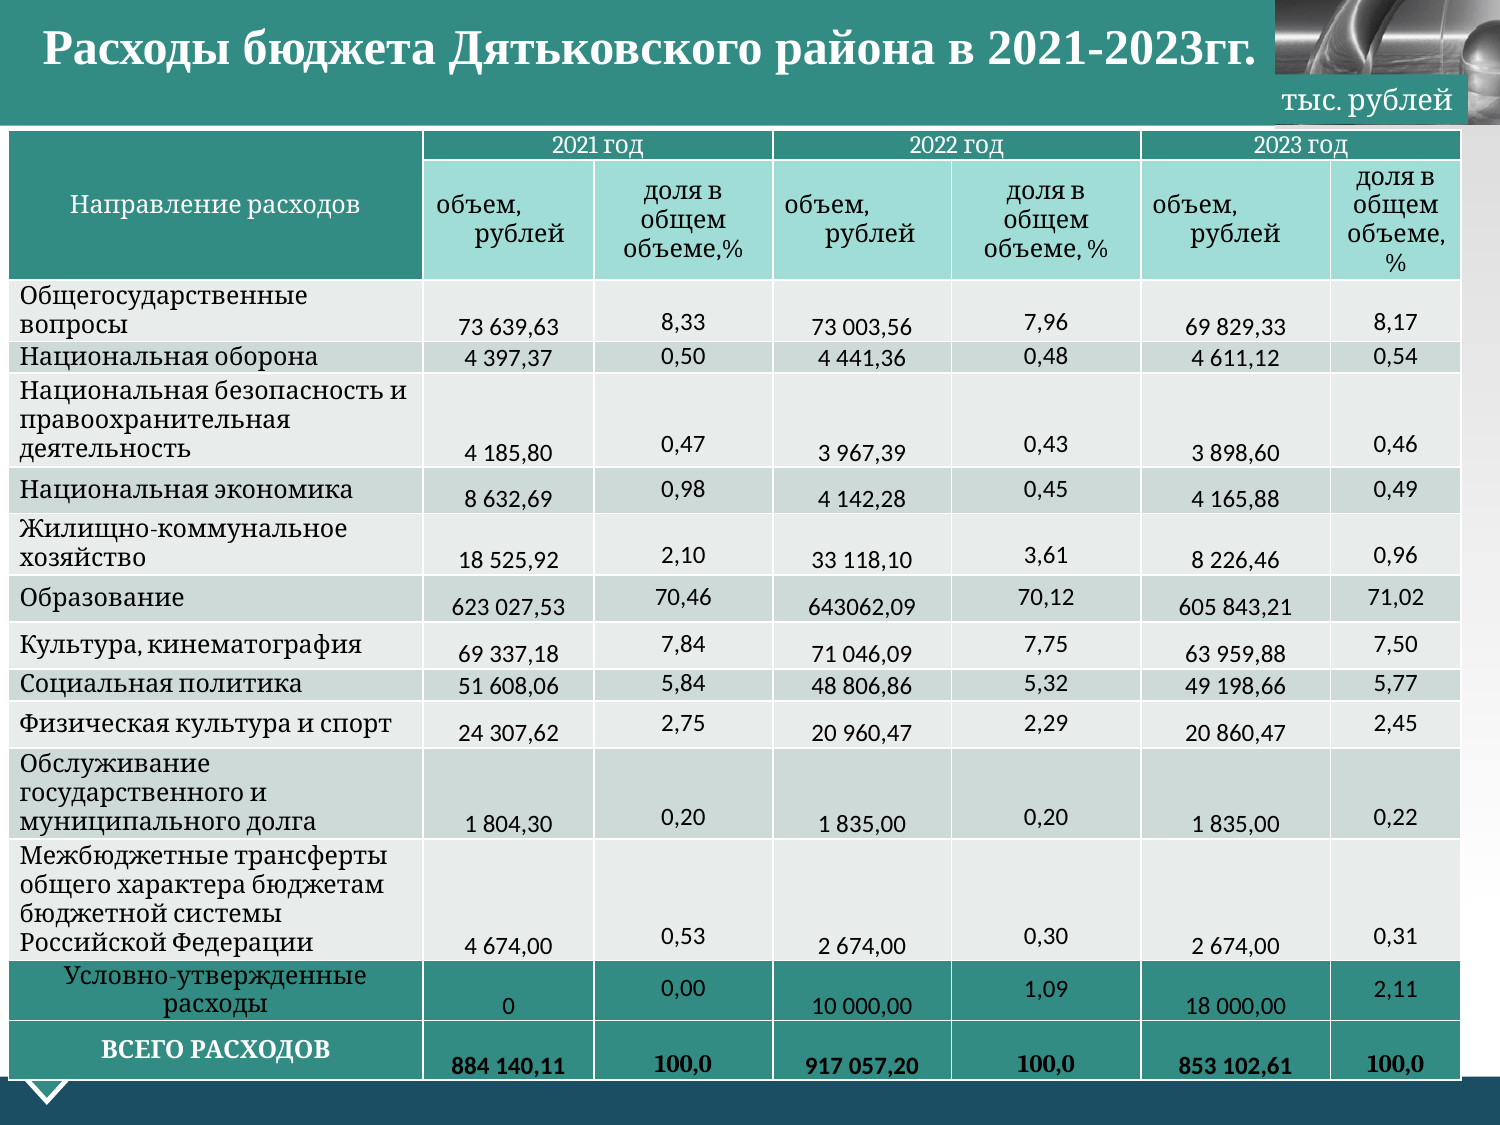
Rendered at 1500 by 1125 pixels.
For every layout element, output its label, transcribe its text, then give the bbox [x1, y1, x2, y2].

table_cell 70,12 [952, 576, 1140, 621]
table_header 2021 год [424, 131, 772, 159]
table_cell 1 835,00 [774, 749, 951, 838]
table_cell 0,47 [595, 374, 772, 466]
table_cell доля в общем объеме,% [595, 161, 772, 279]
table_cell 5,84 [595, 670, 772, 700]
table_cell 0,20 [952, 749, 1140, 838]
table_cell 4 165,88 [1142, 468, 1330, 513]
table_header 2022 год [774, 131, 1140, 159]
table_cell Условно-утвержденные расходы [9, 961, 422, 1020]
table_cell 7,75 [952, 623, 1140, 668]
table_cell 8,17 [1331, 281, 1460, 341]
table_cell Межбюджетные трансферты общего характера бюджетам бюджетной системы Российской Федерации [9, 840, 422, 960]
table_cell 33 118,10 [774, 514, 951, 574]
table_cell 49 198,66 [1142, 670, 1330, 700]
table_cell 643062,09 [774, 576, 951, 621]
table_cell 70,46 [595, 576, 772, 621]
table_cell 8,33 [595, 281, 772, 341]
table_cell 2,11 [1331, 961, 1460, 1020]
table_cell 100,0 [595, 1021, 772, 1079]
table_cell 71 046,09 [774, 623, 951, 668]
table_cell 0,30 [952, 840, 1140, 960]
table_cell 24 307,62 [424, 702, 593, 747]
table_cell Культура, кинематография [9, 623, 422, 668]
table_cell объем, рублей [774, 161, 951, 279]
table_cell 0,00 [595, 961, 772, 1020]
table_cell 1 804,30 [424, 749, 593, 838]
table_cell 623 027,53 [424, 576, 593, 621]
table_cell 51 608,06 [424, 670, 593, 700]
table_cell 8 226,46 [1142, 514, 1330, 574]
table_cell Национальная экономика [9, 468, 422, 513]
table_cell объем, рублей [424, 161, 593, 279]
table_cell 4 185,80 [424, 374, 593, 466]
table_cell 917 057,20 [774, 1021, 951, 1079]
picture [1275, 0, 1500, 125]
table_cell 0,20 [595, 749, 772, 838]
table_cell ВСЕГО РАСХОДОВ [9, 1021, 422, 1079]
table_cell 73 003,56 [774, 281, 951, 341]
table_cell 3 967,39 [774, 374, 951, 466]
table_cell 0,22 [1331, 749, 1460, 838]
table_cell 69 829,33 [1142, 281, 1330, 341]
table_cell 63 959,88 [1142, 623, 1330, 668]
table_cell 0,54 [1331, 342, 1460, 372]
table_cell Общегосударственные вопросы [9, 281, 422, 341]
table_cell 0,43 [952, 374, 1140, 466]
table_cell Национальная оборона [9, 342, 422, 372]
table_cell 71,02 [1331, 576, 1460, 621]
table_cell 0,49 [1331, 468, 1460, 513]
table_cell 5,77 [1331, 670, 1460, 700]
table_cell 2 674,00 [1142, 840, 1330, 960]
table_cell 18 000,00 [1142, 961, 1330, 1020]
table_cell 0,48 [952, 342, 1140, 372]
table_cell Физическая культура и спорт [9, 702, 422, 747]
table_cell 0,50 [595, 342, 772, 372]
table_cell 4 611,12 [1142, 342, 1330, 372]
table_cell Национальная безопасность и правоохранительная деятельность [9, 374, 422, 466]
table_cell 69 337,18 [424, 623, 593, 668]
table_cell Жилищно-коммунальное хозяйство [9, 514, 422, 574]
table_cell объем, рублей [1142, 161, 1330, 279]
table_cell 20 960,47 [774, 702, 951, 747]
table_cell 8 632,69 [424, 468, 593, 513]
table_cell 73 639,63 [424, 281, 593, 341]
table_cell 7,50 [1331, 623, 1460, 668]
text_box Расходы бюджета Дятьковского района в 2021-2023гг. [17, 7, 1282, 126]
table_cell 20 860,47 [1142, 702, 1330, 747]
table_cell 0 [424, 961, 593, 1020]
table_cell 5,32 [952, 670, 1140, 700]
table_cell 2,75 [595, 702, 772, 747]
table_cell 0,46 [1331, 374, 1460, 466]
table_cell 1,09 [952, 961, 1140, 1020]
table_cell 0,98 [595, 468, 772, 513]
table_cell 605 843,21 [1142, 576, 1330, 621]
table_cell 2,29 [952, 702, 1140, 747]
table_cell 4 142,28 [774, 468, 951, 513]
table_cell 2,45 [1331, 702, 1460, 747]
table_cell 4 441,36 [774, 342, 951, 372]
table_cell 7,96 [952, 281, 1140, 341]
table_cell Социальная политика [9, 670, 422, 700]
table_header Направление расходов [9, 131, 422, 279]
table_cell 3,61 [952, 514, 1140, 574]
table_cell 4 397,37 [424, 342, 593, 372]
table_cell 2,10 [595, 514, 772, 574]
table_cell доля в общем объеме, % [1331, 161, 1460, 279]
table_cell 0,96 [1331, 514, 1460, 574]
table_cell 853 102,61 [1142, 1021, 1330, 1079]
table_cell 7,84 [595, 623, 772, 668]
table_cell 100,0 [1331, 1021, 1460, 1079]
table_cell 48 806,86 [774, 670, 951, 700]
table_header 2023 год [1142, 131, 1460, 159]
table_cell Обслуживание государственного и муниципального долга [9, 749, 422, 838]
table_cell 4 674,00 [424, 840, 593, 960]
table_cell 884 140,11 [424, 1021, 593, 1079]
table_cell 18 525,92 [424, 514, 593, 574]
table_cell 0,53 [595, 840, 772, 960]
table_cell 1 835,00 [1142, 749, 1330, 838]
table_cell 0,45 [952, 468, 1140, 513]
table_cell 3 898,60 [1142, 374, 1330, 466]
table_cell Образование [9, 576, 422, 621]
table_cell 0,31 [1331, 840, 1460, 960]
table_cell 10 000,00 [774, 961, 951, 1020]
table_cell 2 674,00 [774, 840, 951, 960]
table_cell 100,0 [952, 1021, 1140, 1079]
text_box тыс. рублей [1266, 74, 1468, 125]
table_cell доля в общем объеме, % [952, 161, 1140, 279]
